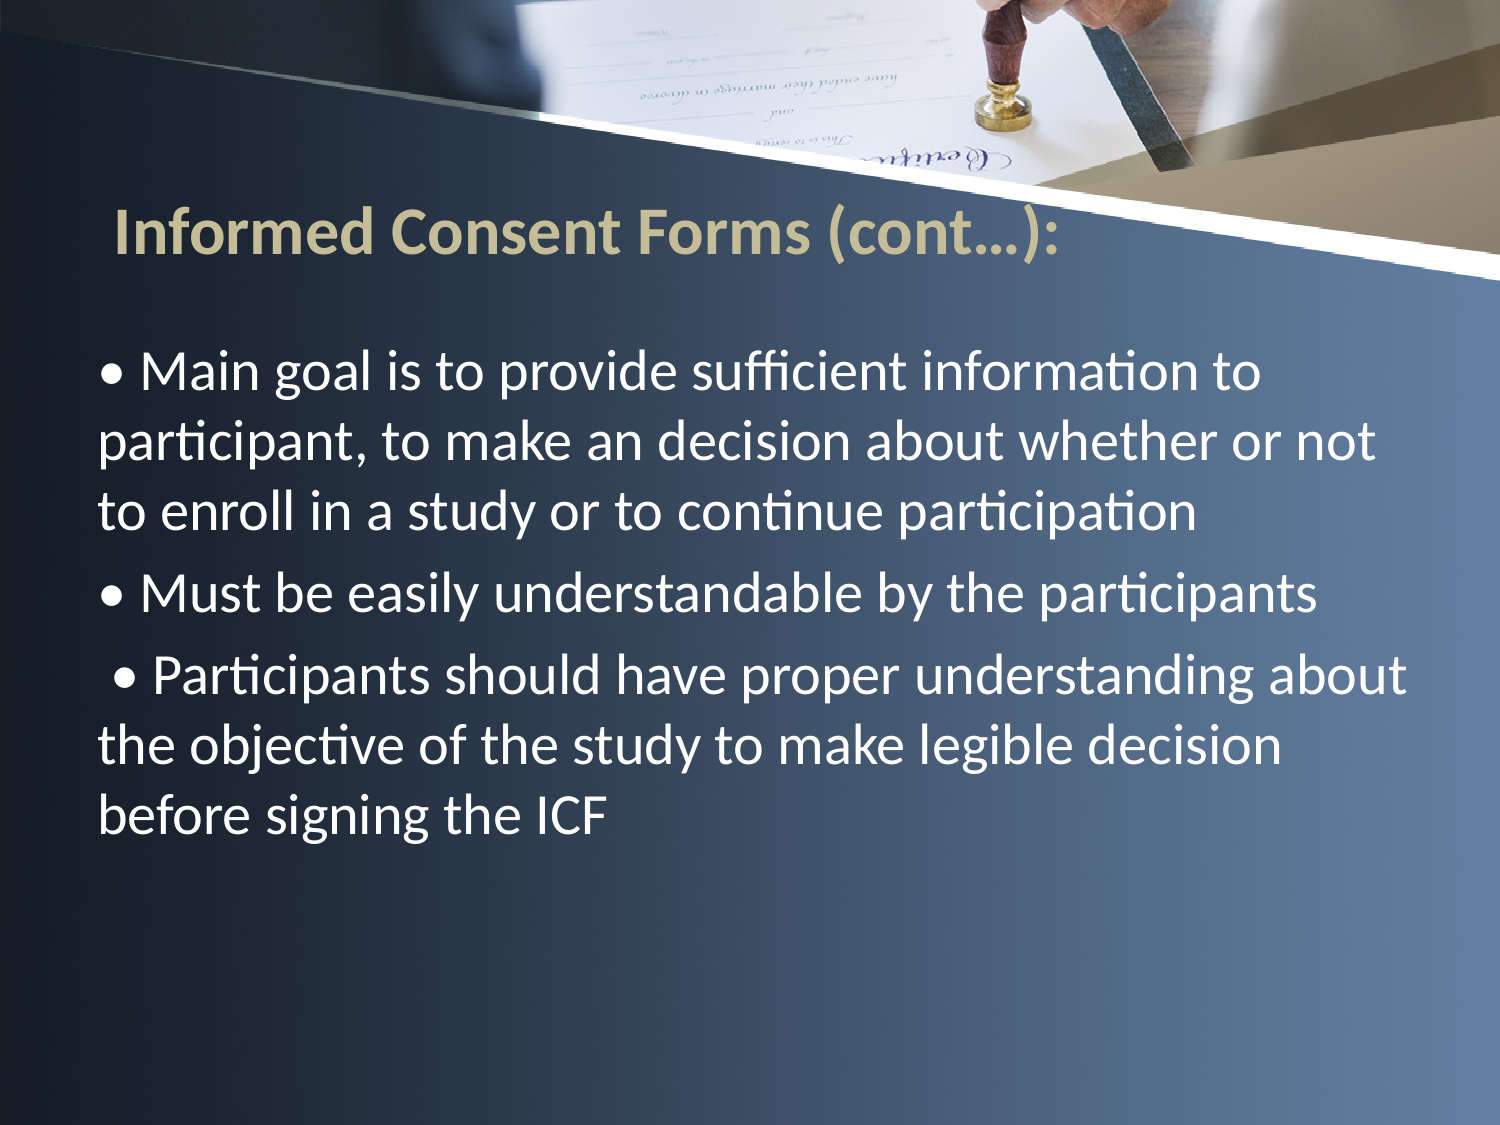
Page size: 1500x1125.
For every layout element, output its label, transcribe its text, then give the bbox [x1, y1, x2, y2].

title Informed Consent Forms (cont…): [83, 144, 1125, 312]
list • Main goal is to provide sufficient information to participant, to make an decision about whether or not to enroll in a study or to continue participation • Must be easily understandable by the participants • Participants should have proper understanding about the objective of the study to make legible decision before signing the ICF [82, 324, 1433, 1100]
picture [0, 0, 1500, 1125]
